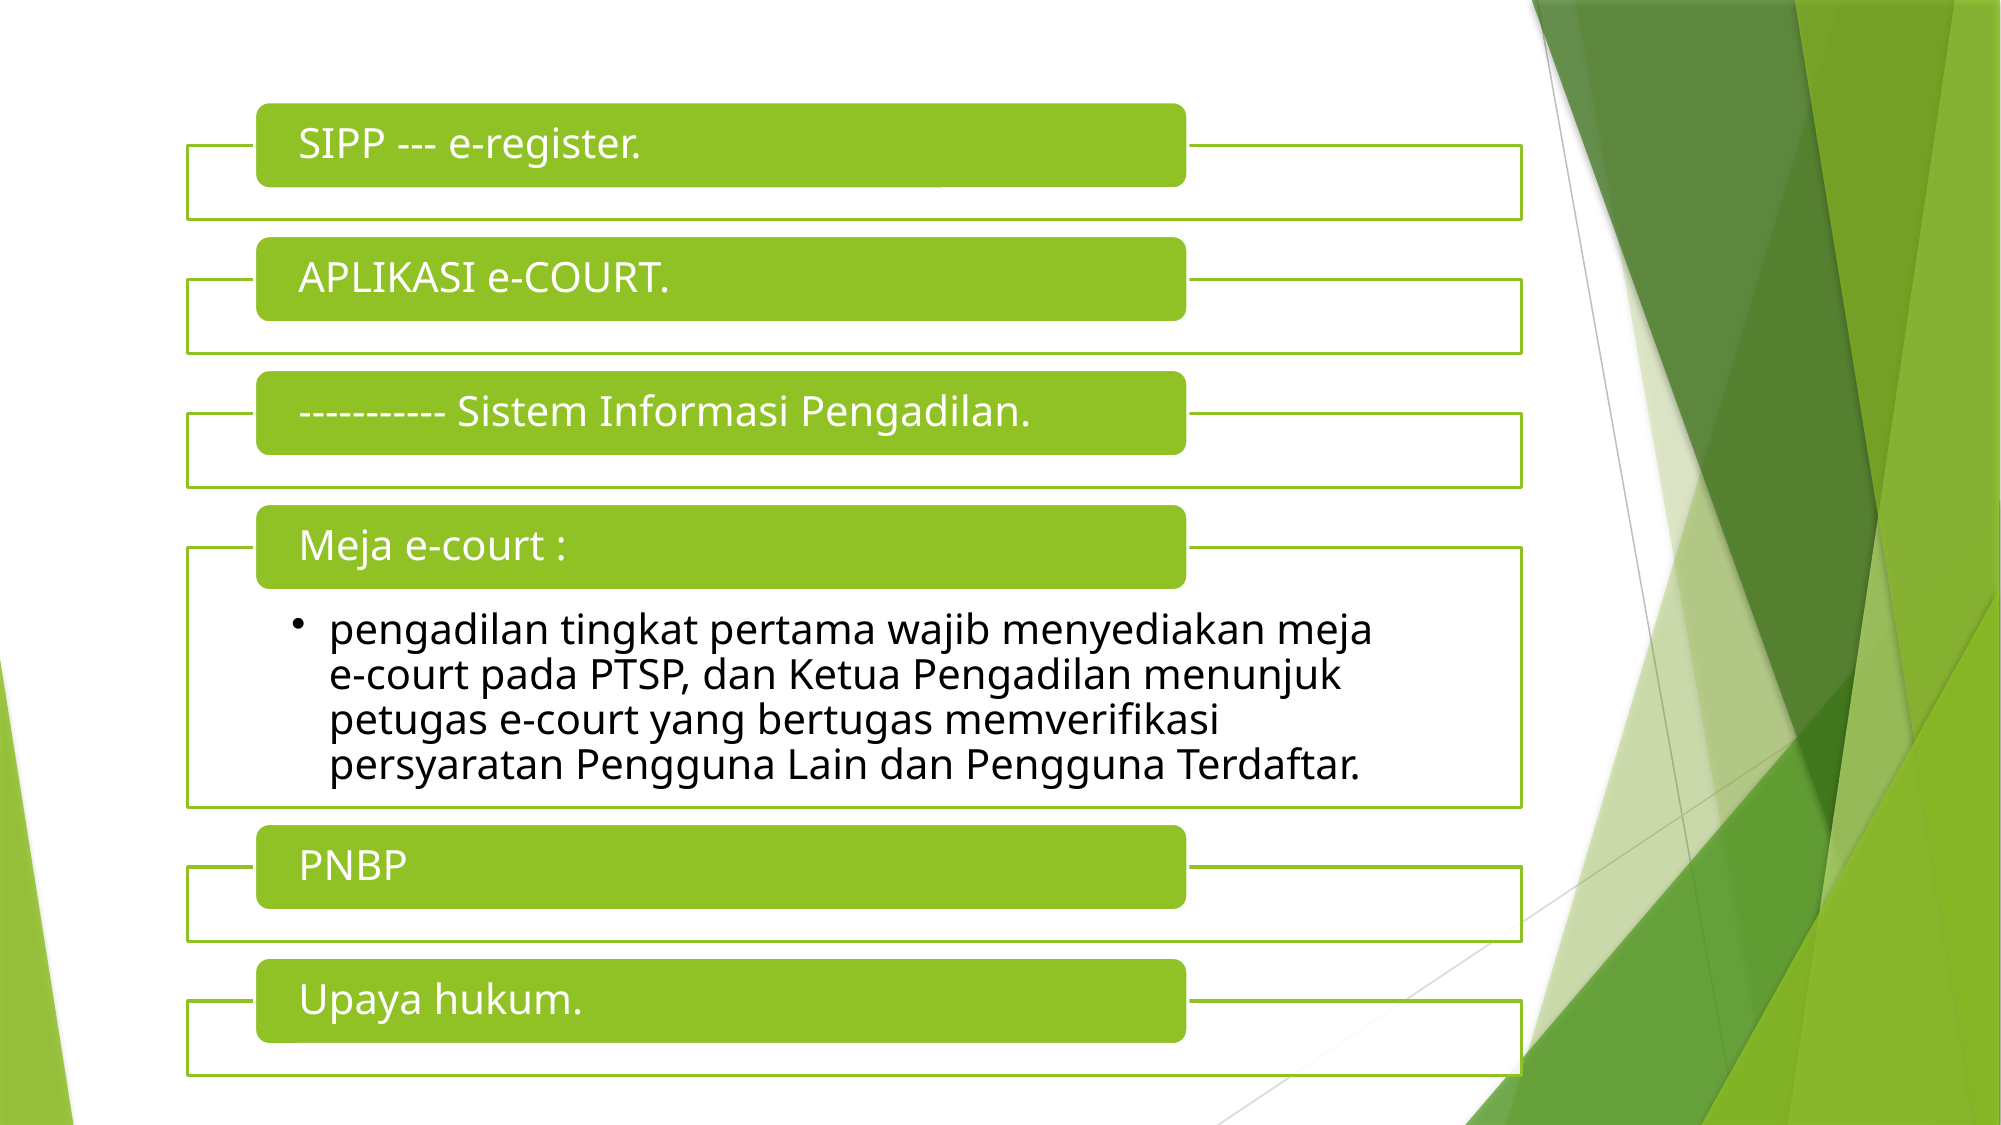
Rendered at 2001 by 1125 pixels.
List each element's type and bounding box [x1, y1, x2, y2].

text_box [187, 79, 1522, 1098]
